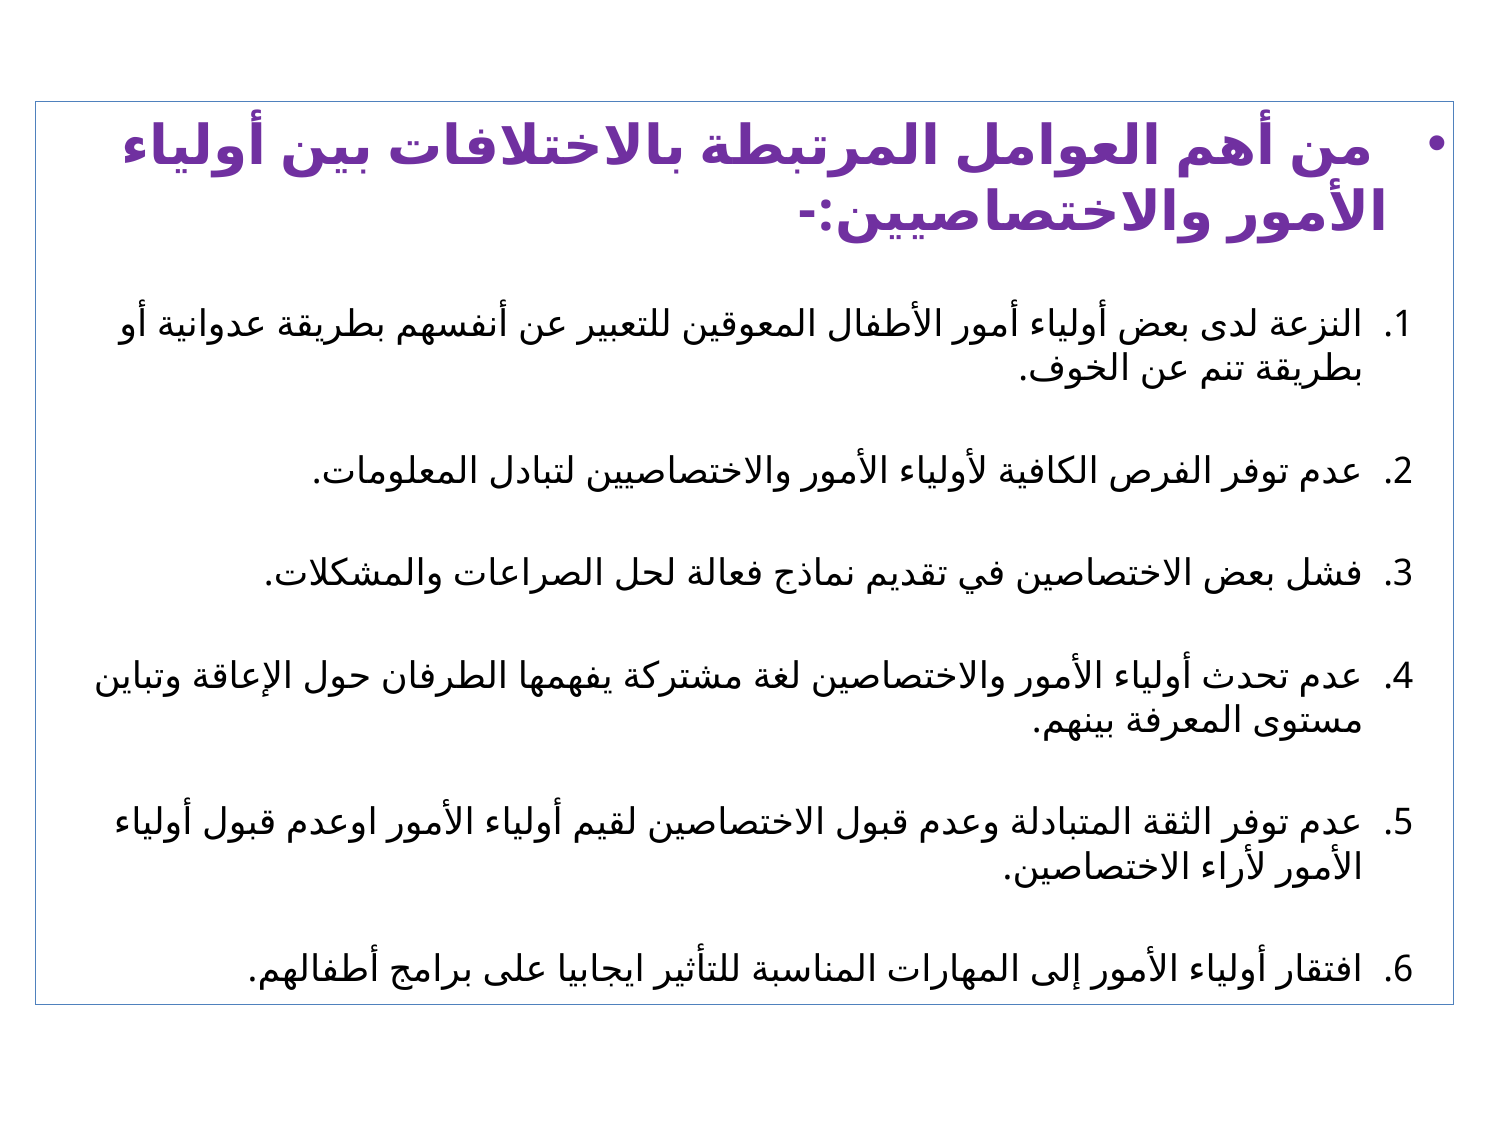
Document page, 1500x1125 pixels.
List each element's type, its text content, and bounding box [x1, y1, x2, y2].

list من أهم العوامل المرتبطة بالاختلافات بين أولياء الأمور والاختصاصيين:- النزعة لدى بعض أولياء أمور الأطفال المعوقين للتعبير عن أنفسهم بطريقة عدوانية أو بطريقة تنم عن الخوف. عدم توفر الفرص الكافية لأولياء الأمور والاختصاصيين لتبادل المعلومات. فشل بعض الاختصاصين في تقديم نماذج فعالة لحل الصراعات والمشكلات. عدم تحدث أولياء الأمور والاختصاصين لغة مشتركة يفهمها الطرفان حول الإعاقة وتباين مستوى المعرفة بينهم. عدم توفر الثقة المتبادلة وعدم قبول الاختصاصين لقيم أولياء الأمور اوعدم قبول أولياء الأمور لأراء الاختصاصين. افتقار أولياء الأمور إلى المهارات المناسبة للتأثير ايجابيا على برامج أطفالهم. [35, 101, 1454, 1005]
